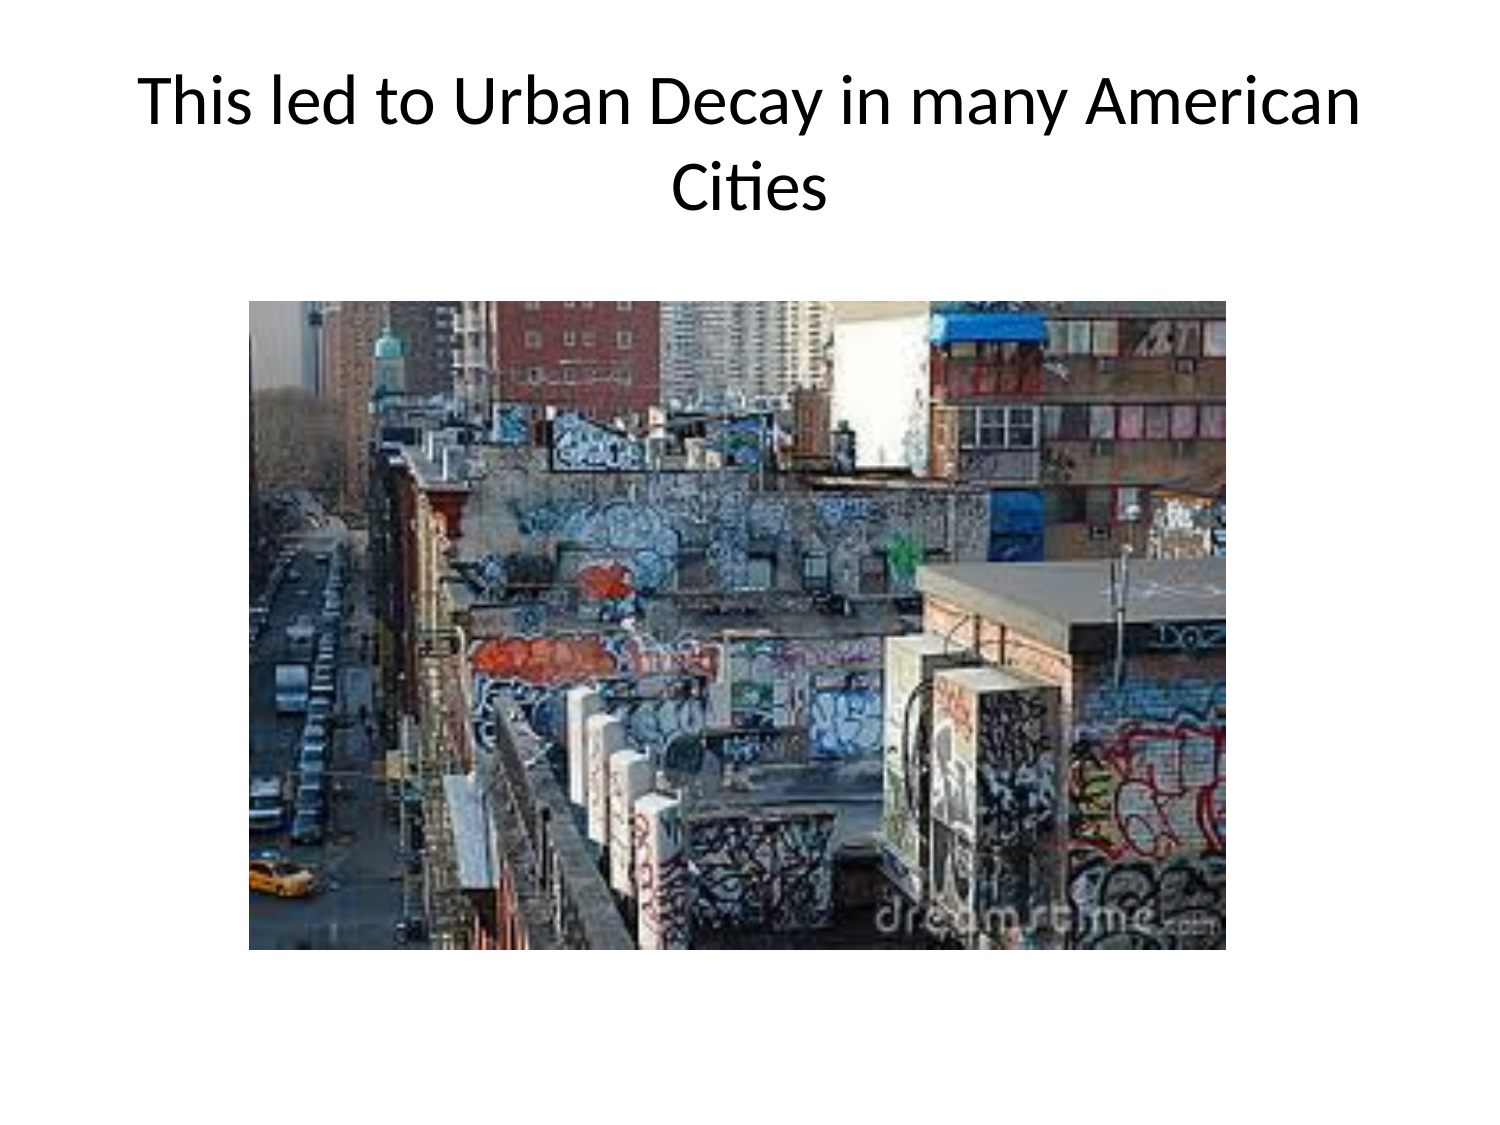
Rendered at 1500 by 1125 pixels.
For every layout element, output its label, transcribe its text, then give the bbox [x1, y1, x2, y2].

title This led to Urban Decay in many American Cities [75, 45, 1425, 233]
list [249, 300, 1226, 951]
